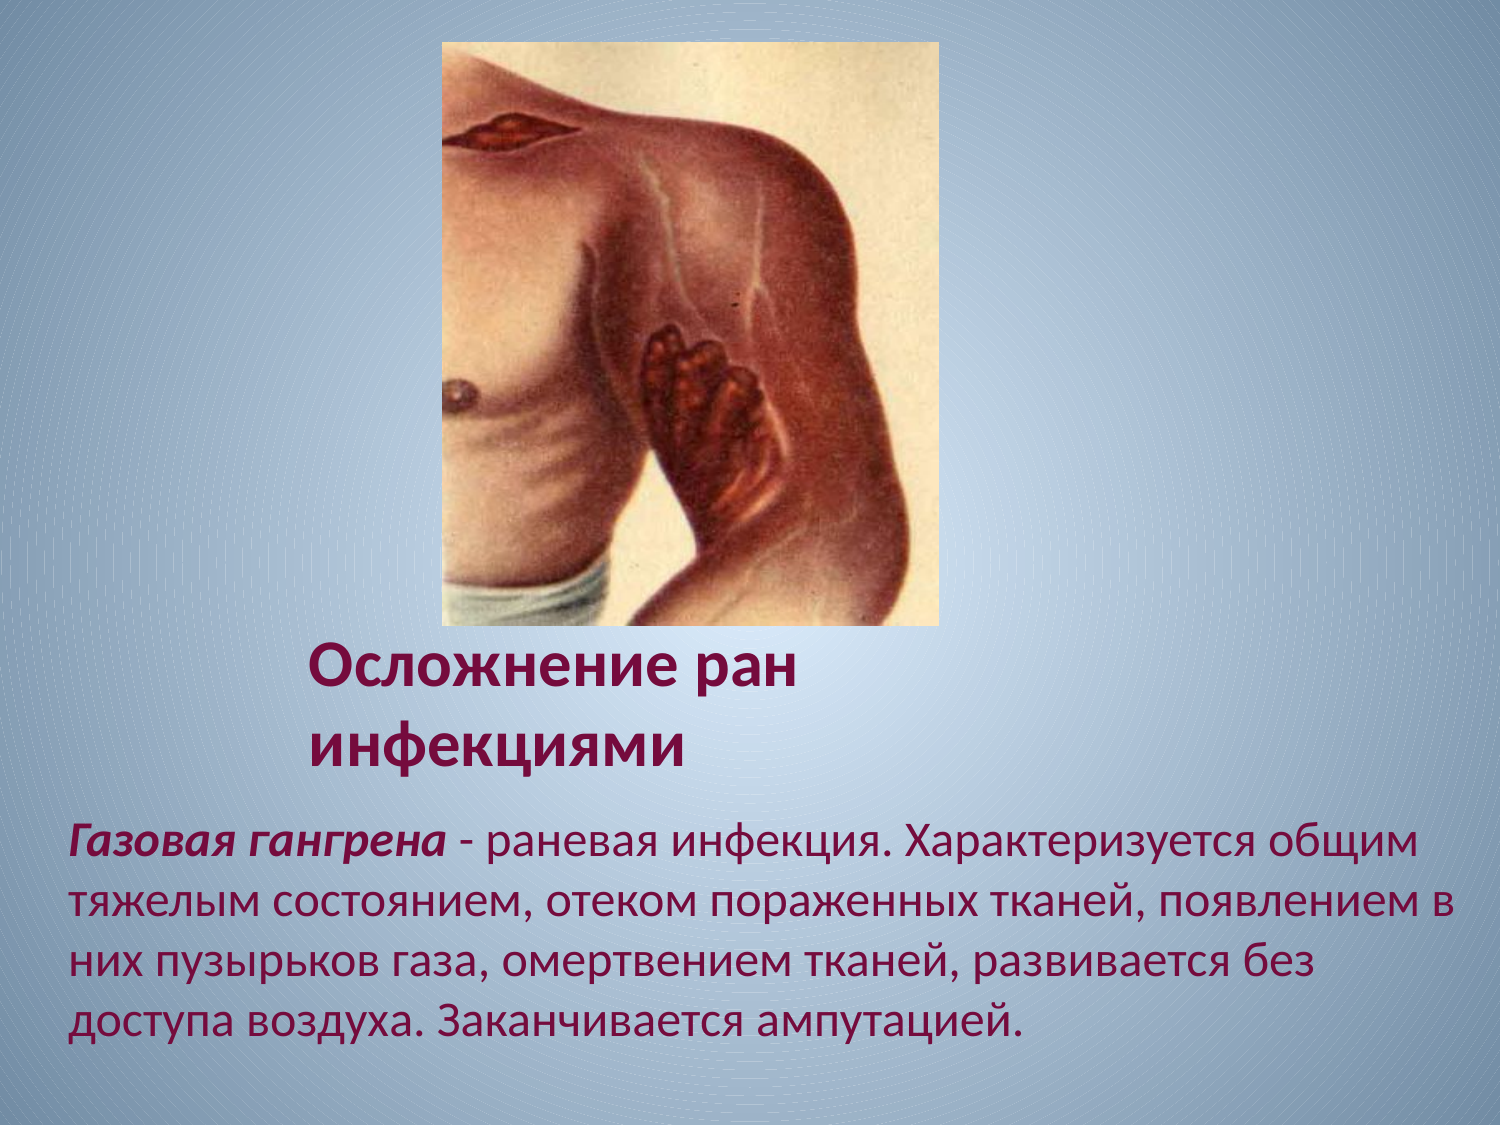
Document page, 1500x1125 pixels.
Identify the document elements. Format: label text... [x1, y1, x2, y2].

title Осложнение ран инфекциями [294, 621, 1194, 787]
picture [442, 42, 940, 627]
list Газовая гангрена - раневая инфекция. Характеризуется общим тяжелым состоянием, отеком пораженных тканей, появлением в них пузырьков газа, омертвением тканей, развивается без доступа воздуха. Заканчивается ампутацией. [53, 798, 1500, 1059]
